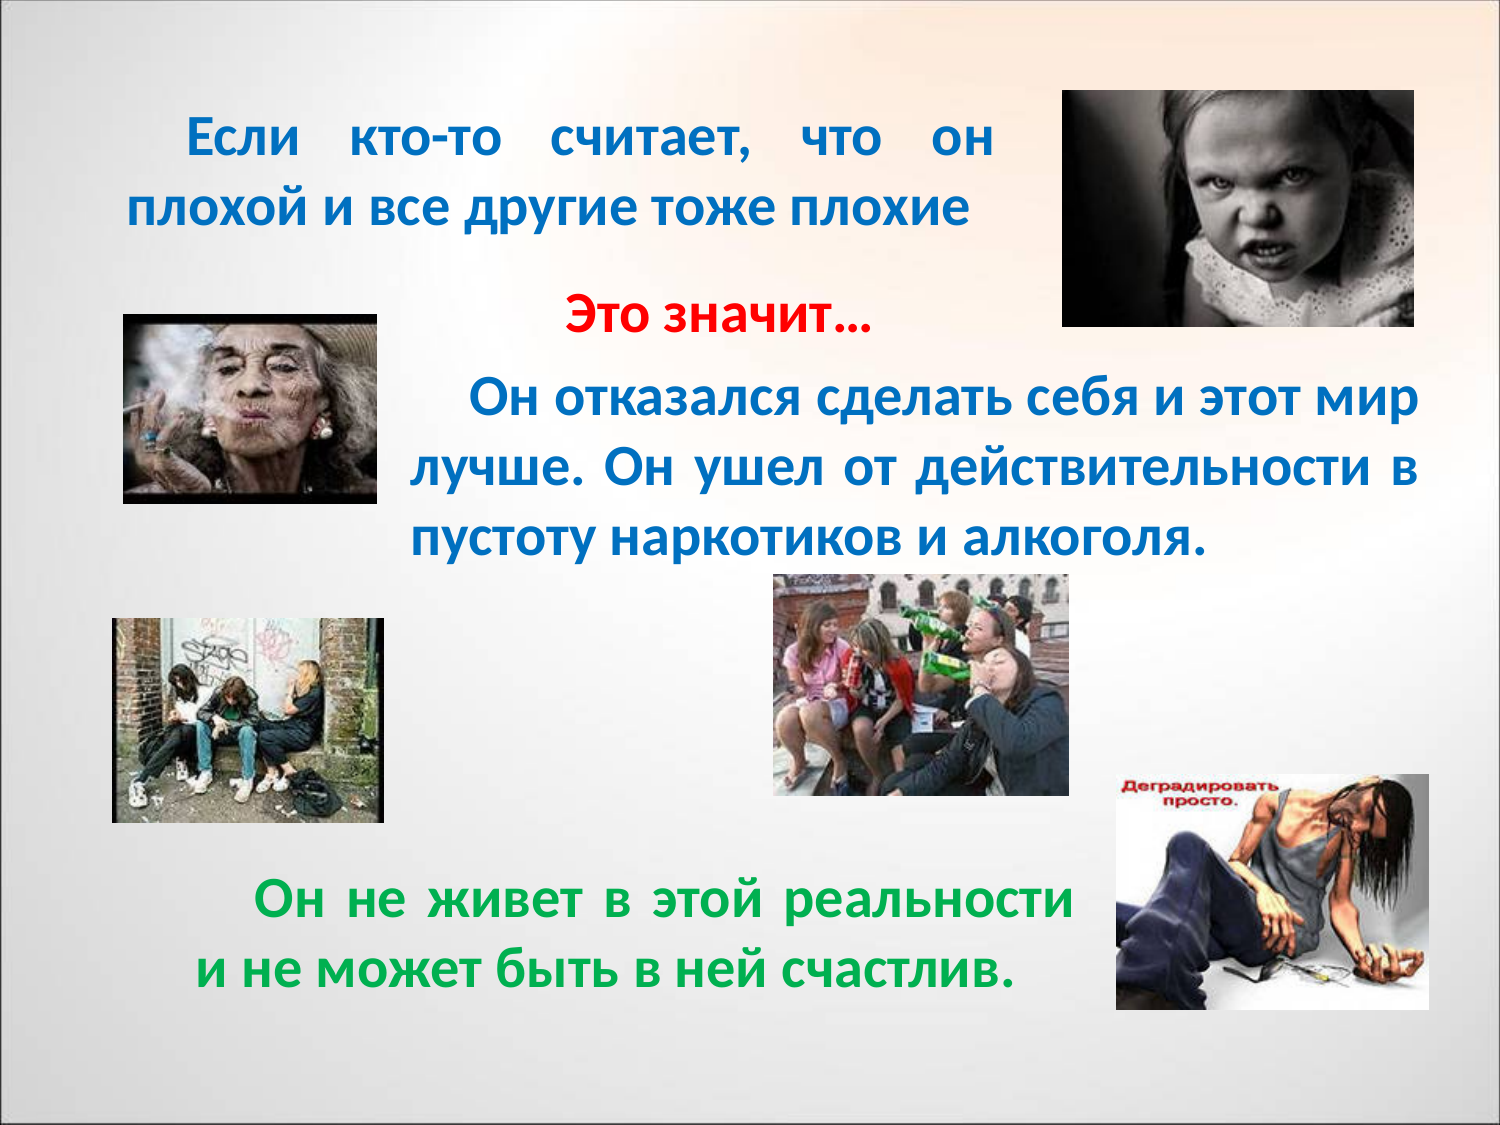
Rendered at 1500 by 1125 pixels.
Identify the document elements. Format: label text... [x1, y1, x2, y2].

text_box Он не живет в этой реальности и не может быть в ней счастлив. [181, 851, 1091, 1007]
picture [0, 0, 1500, 1125]
text_box Если кто-то считает, что он плохой и все другие тоже плохие [112, 90, 1010, 245]
text_box Он отказался сделать себя и этот мир лучше. Он ушел от действительности в пустоту наркотиков и алкоголя. [395, 350, 1436, 575]
text_box Это значит… [551, 267, 890, 350]
